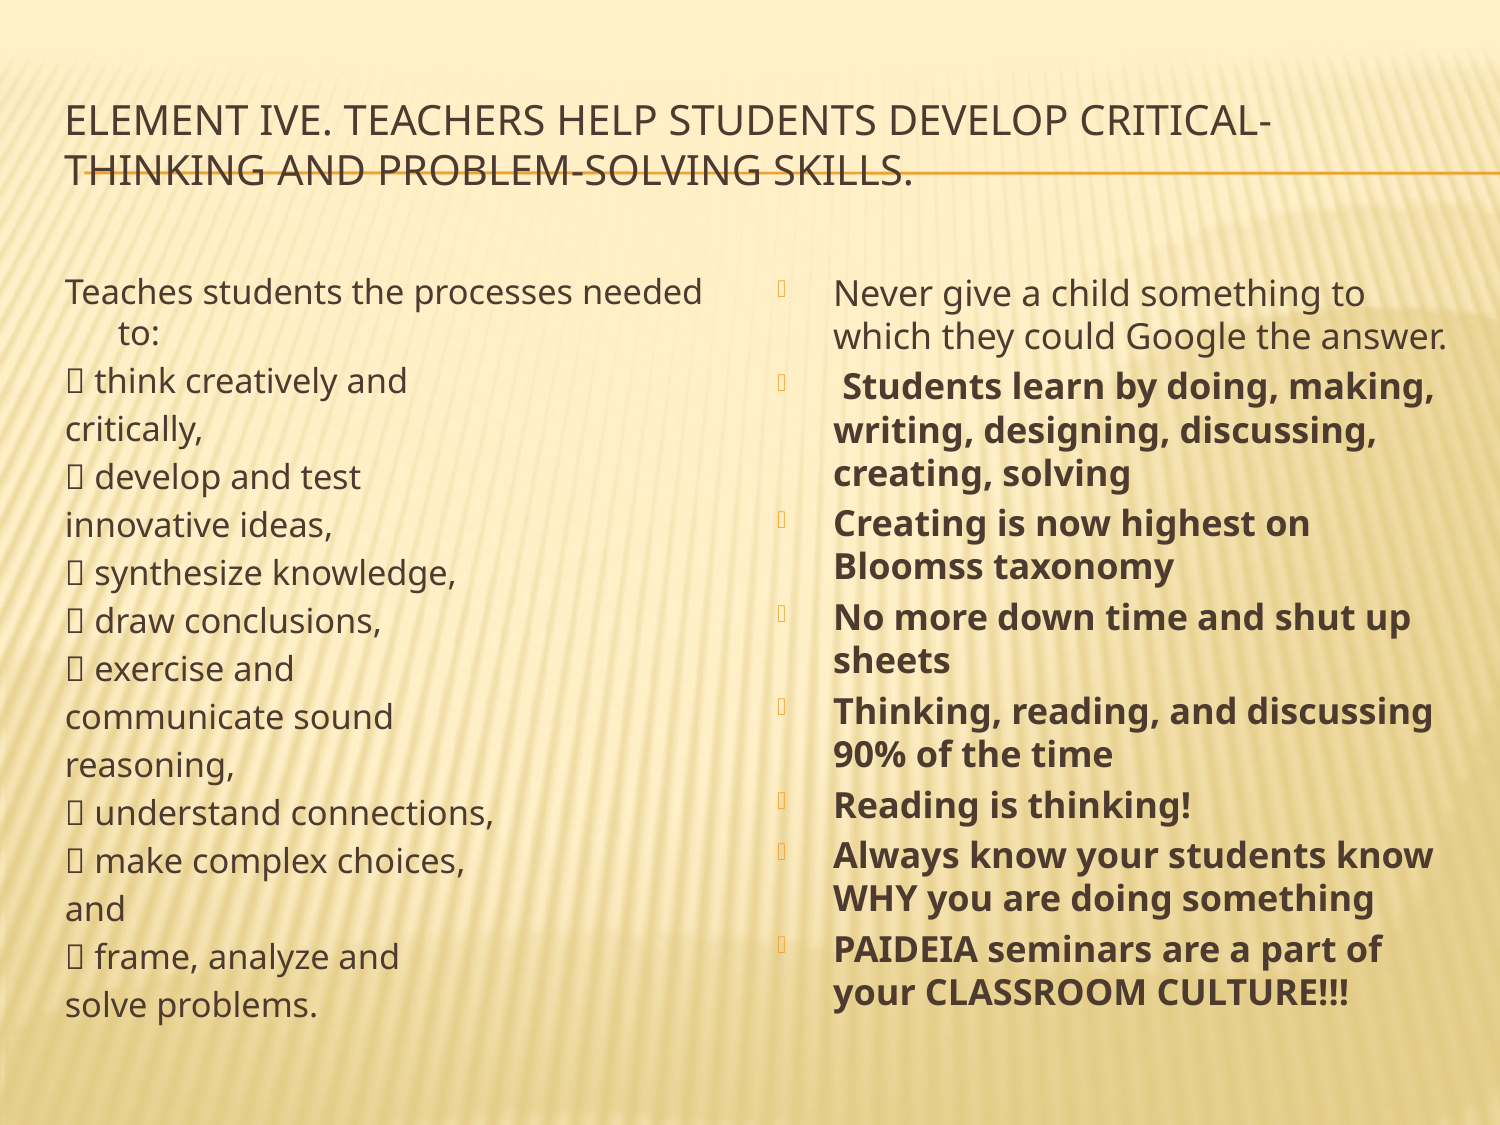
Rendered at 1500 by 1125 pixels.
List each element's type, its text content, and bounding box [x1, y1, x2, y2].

title Element IVe. Teachers help students develop critical-thinking and problem-solving skills. [49, 75, 1475, 213]
list Teaches students the processes needed to:  think creatively and critically,  develop and test innovative ideas,  synthesize knowledge,  draw conclusions,  exercise and communicate sound reasoning,  understand connections,  make complex choices, and  frame, analyze and solve problems. [50, 262, 738, 1038]
list Never give a child something to which they could Google the answer. Students learn by doing, making, writing, designing, discussing, creating, solving Creating is now highest on Bloomss taxonomy No more down time and shut up sheets Thinking, reading, and discussing 90% of the time Reading is thinking! Always know your students know WHY you are doing something PAIDEIA seminars are a part of your CLASSROOM CULTURE!!! [762, 262, 1475, 1038]
